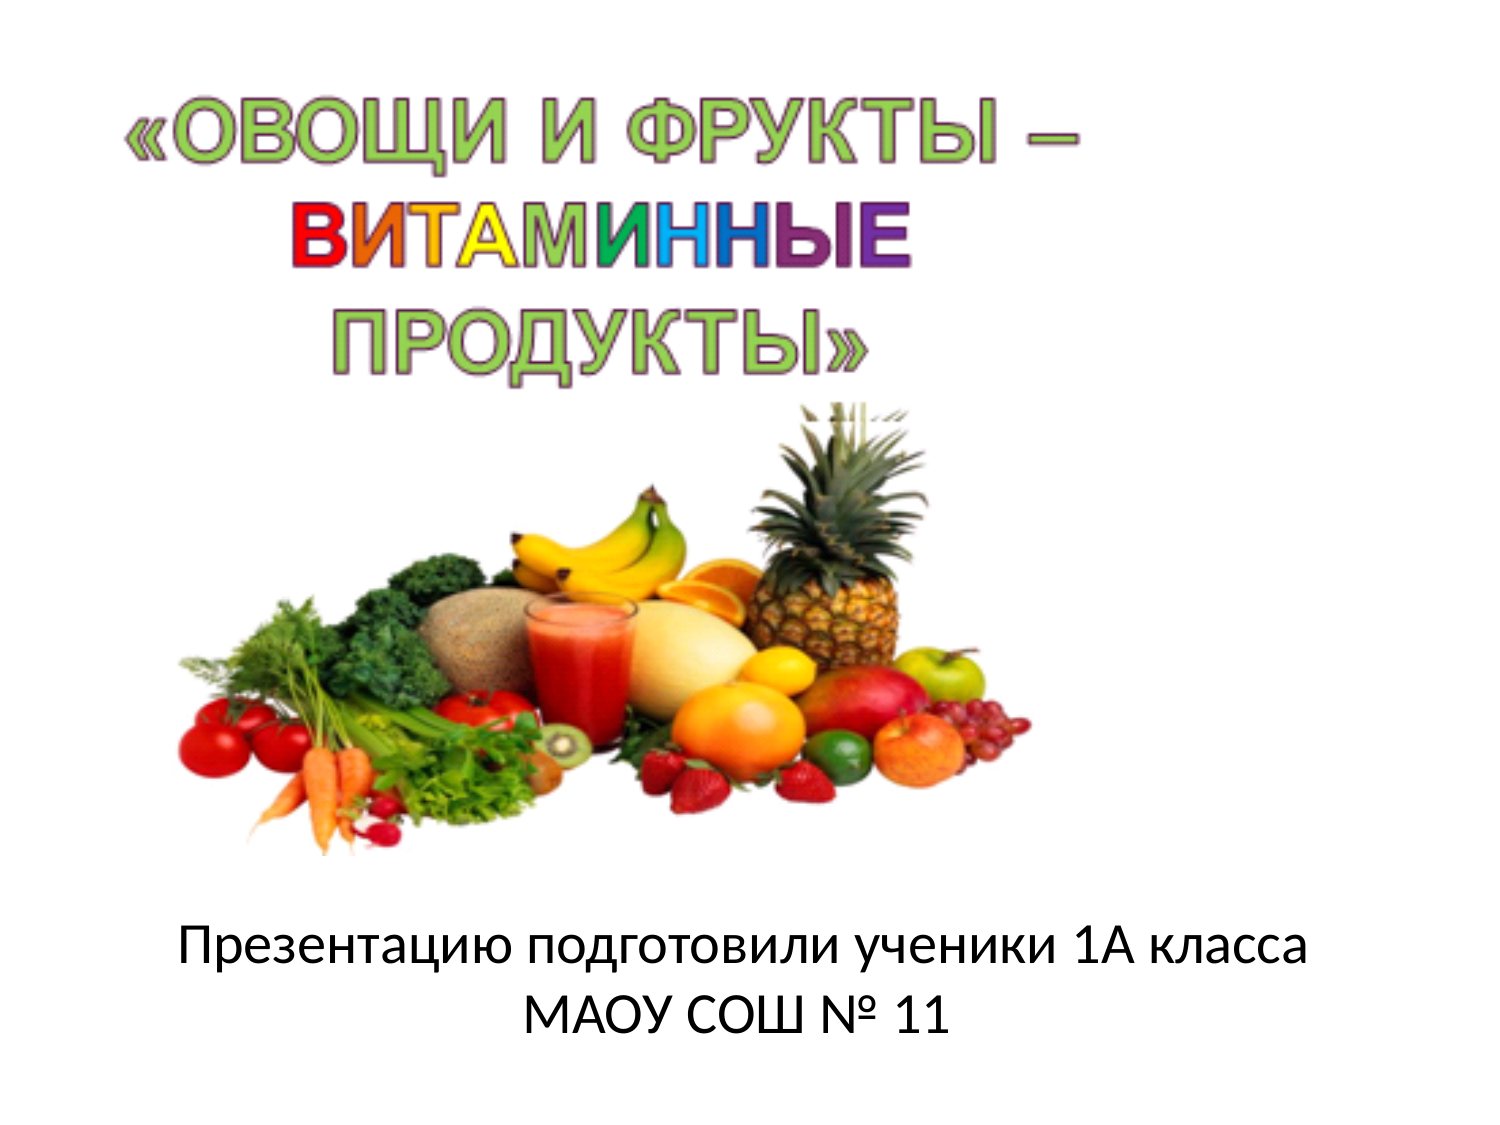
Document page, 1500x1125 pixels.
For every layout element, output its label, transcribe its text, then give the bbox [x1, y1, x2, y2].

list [0, 0, 1155, 856]
text_box Презентацию подготовили ученики 1А класса МАОУ СОШ № 11 [112, 897, 1375, 1053]
